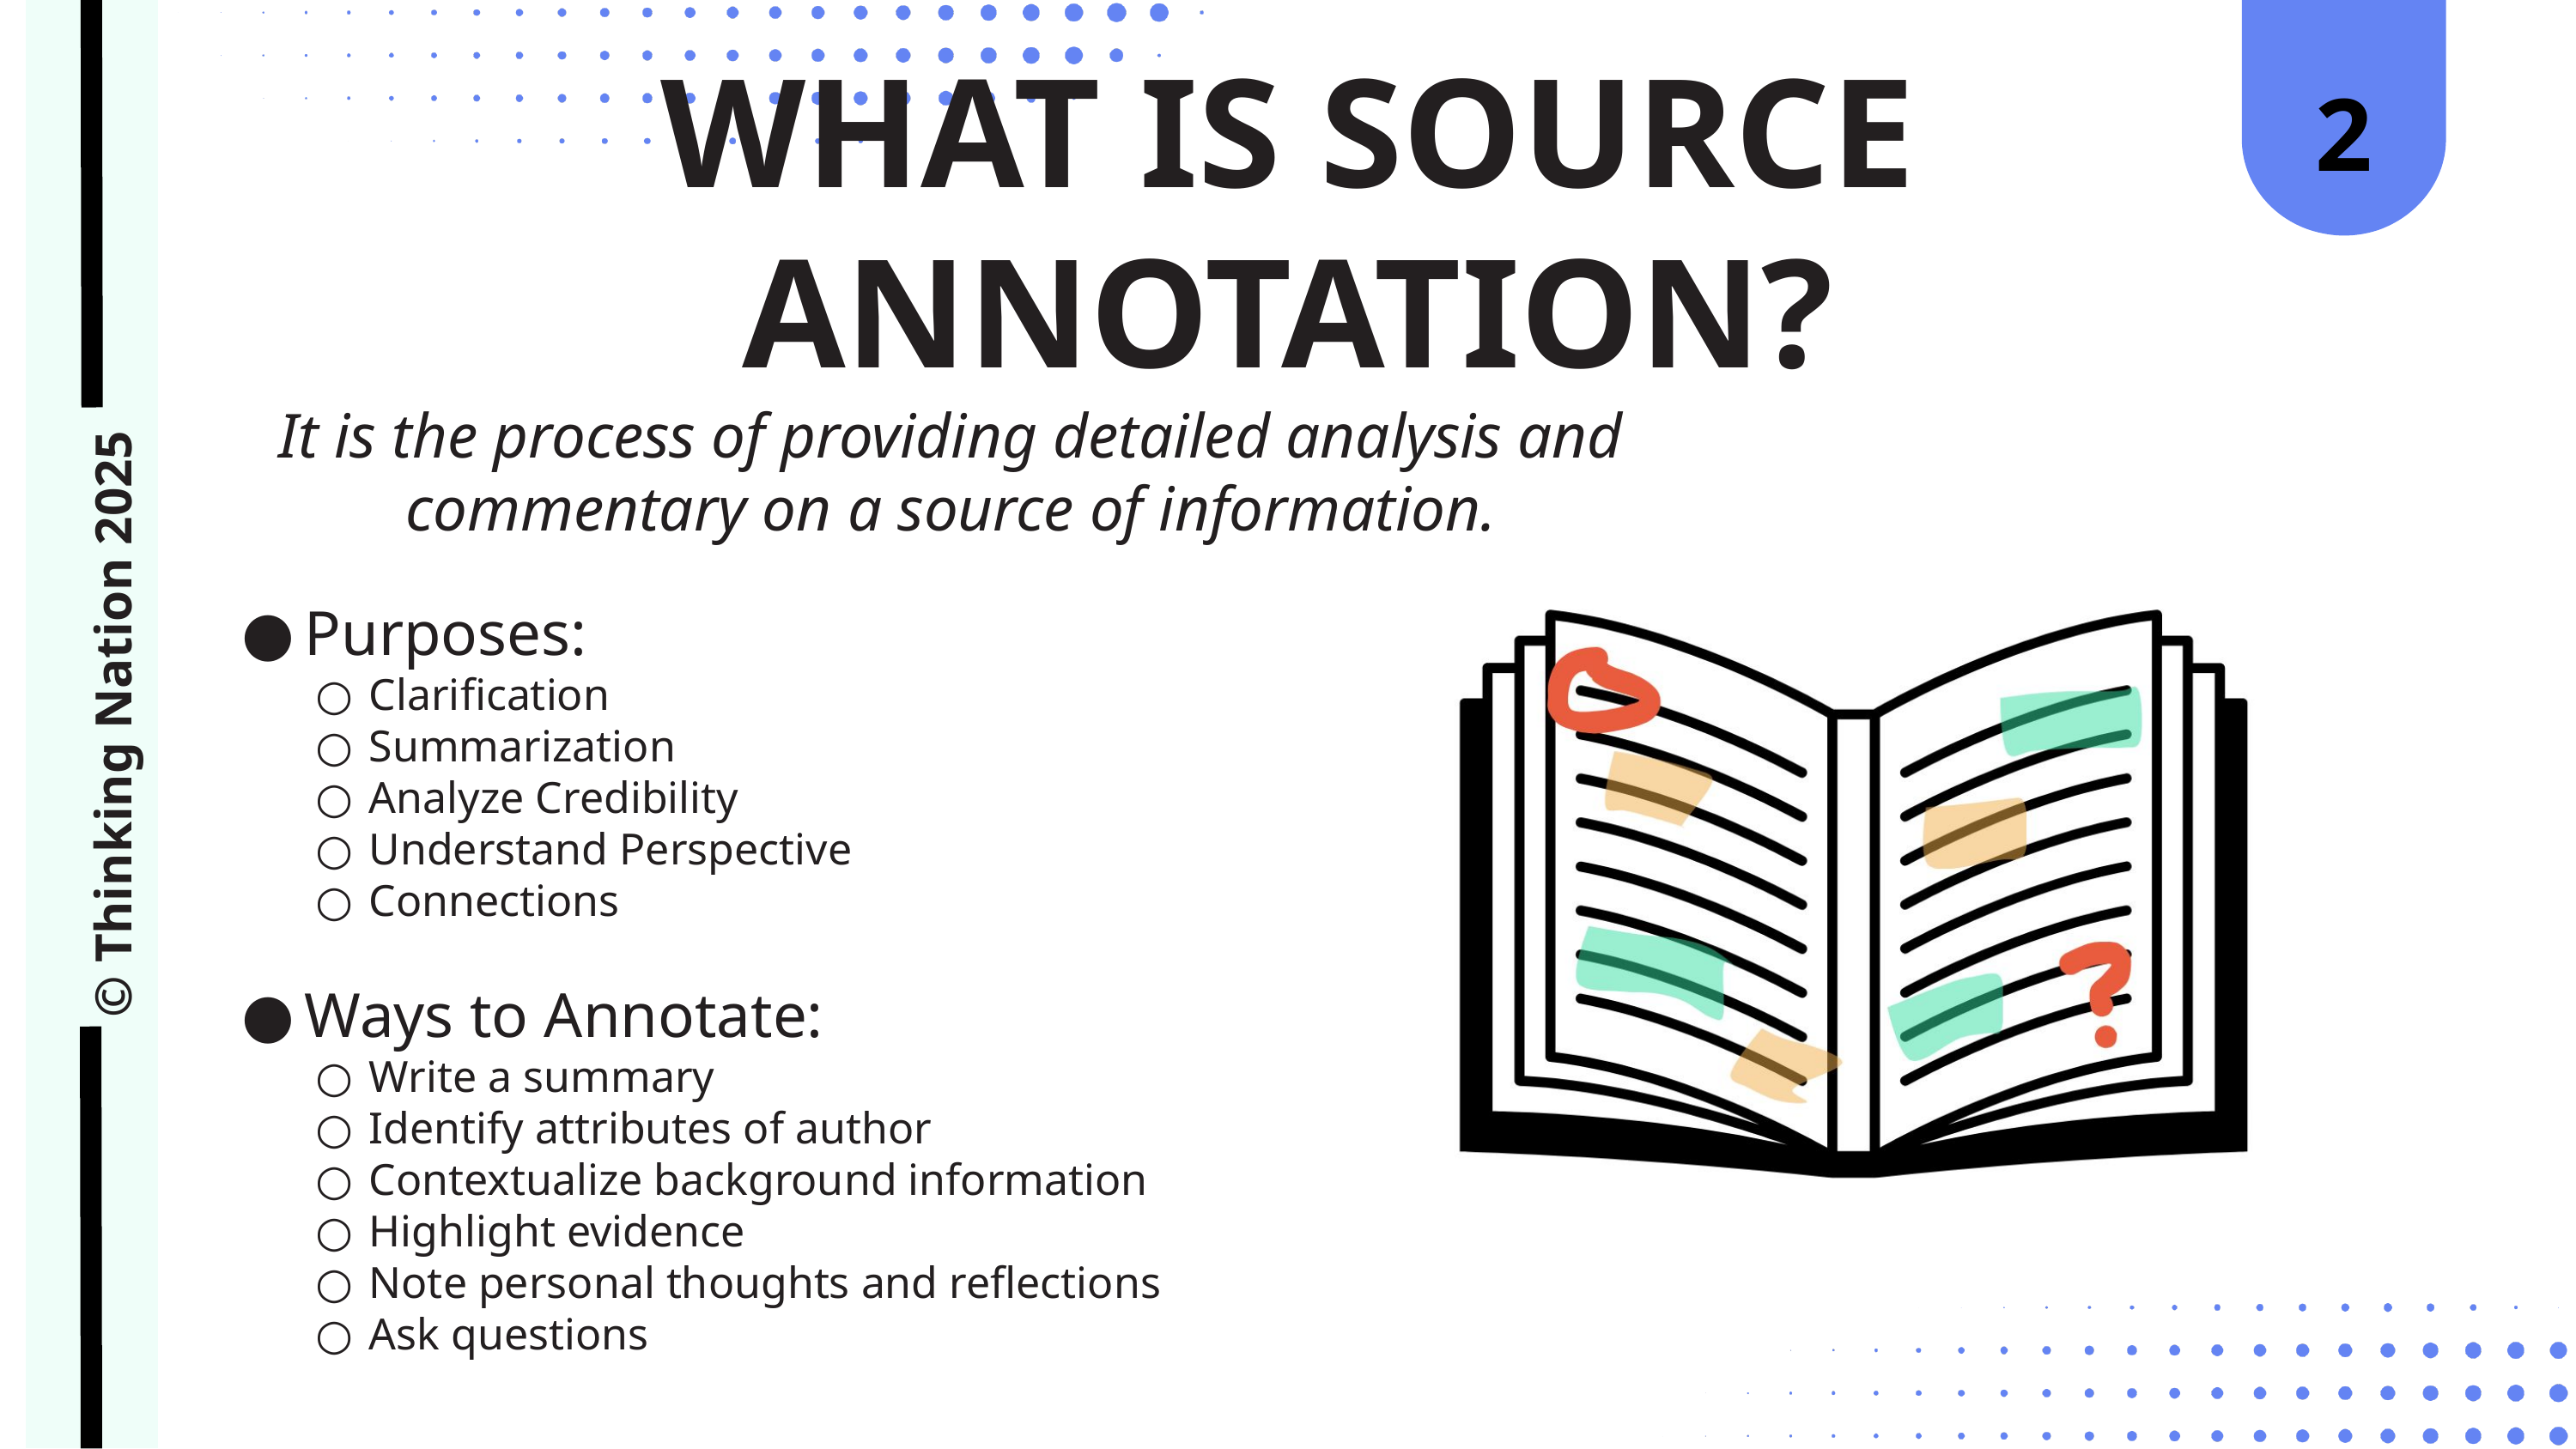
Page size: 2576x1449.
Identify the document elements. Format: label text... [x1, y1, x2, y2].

picture [1400, 572, 2324, 1242]
text_box WHAT IS SOURCE ANNOTATION? [359, 37, 2216, 398]
text_box It is the process of providing detailed analysis and commentary on a source of information. Purposes: Clarification Summarization Analyze Credibility Understand Perspective Connections Ways to Annotate: Write a summary Identify attributes of author Contextualize background information Highlight evidence Note personal thoughts and reflections Ask questions [240, 397, 1663, 1359]
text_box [2233, 0, 2455, 236]
text_box [1662, 1303, 2576, 1449]
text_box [26, 0, 159, 1449]
text_box [178, 0, 1209, 144]
